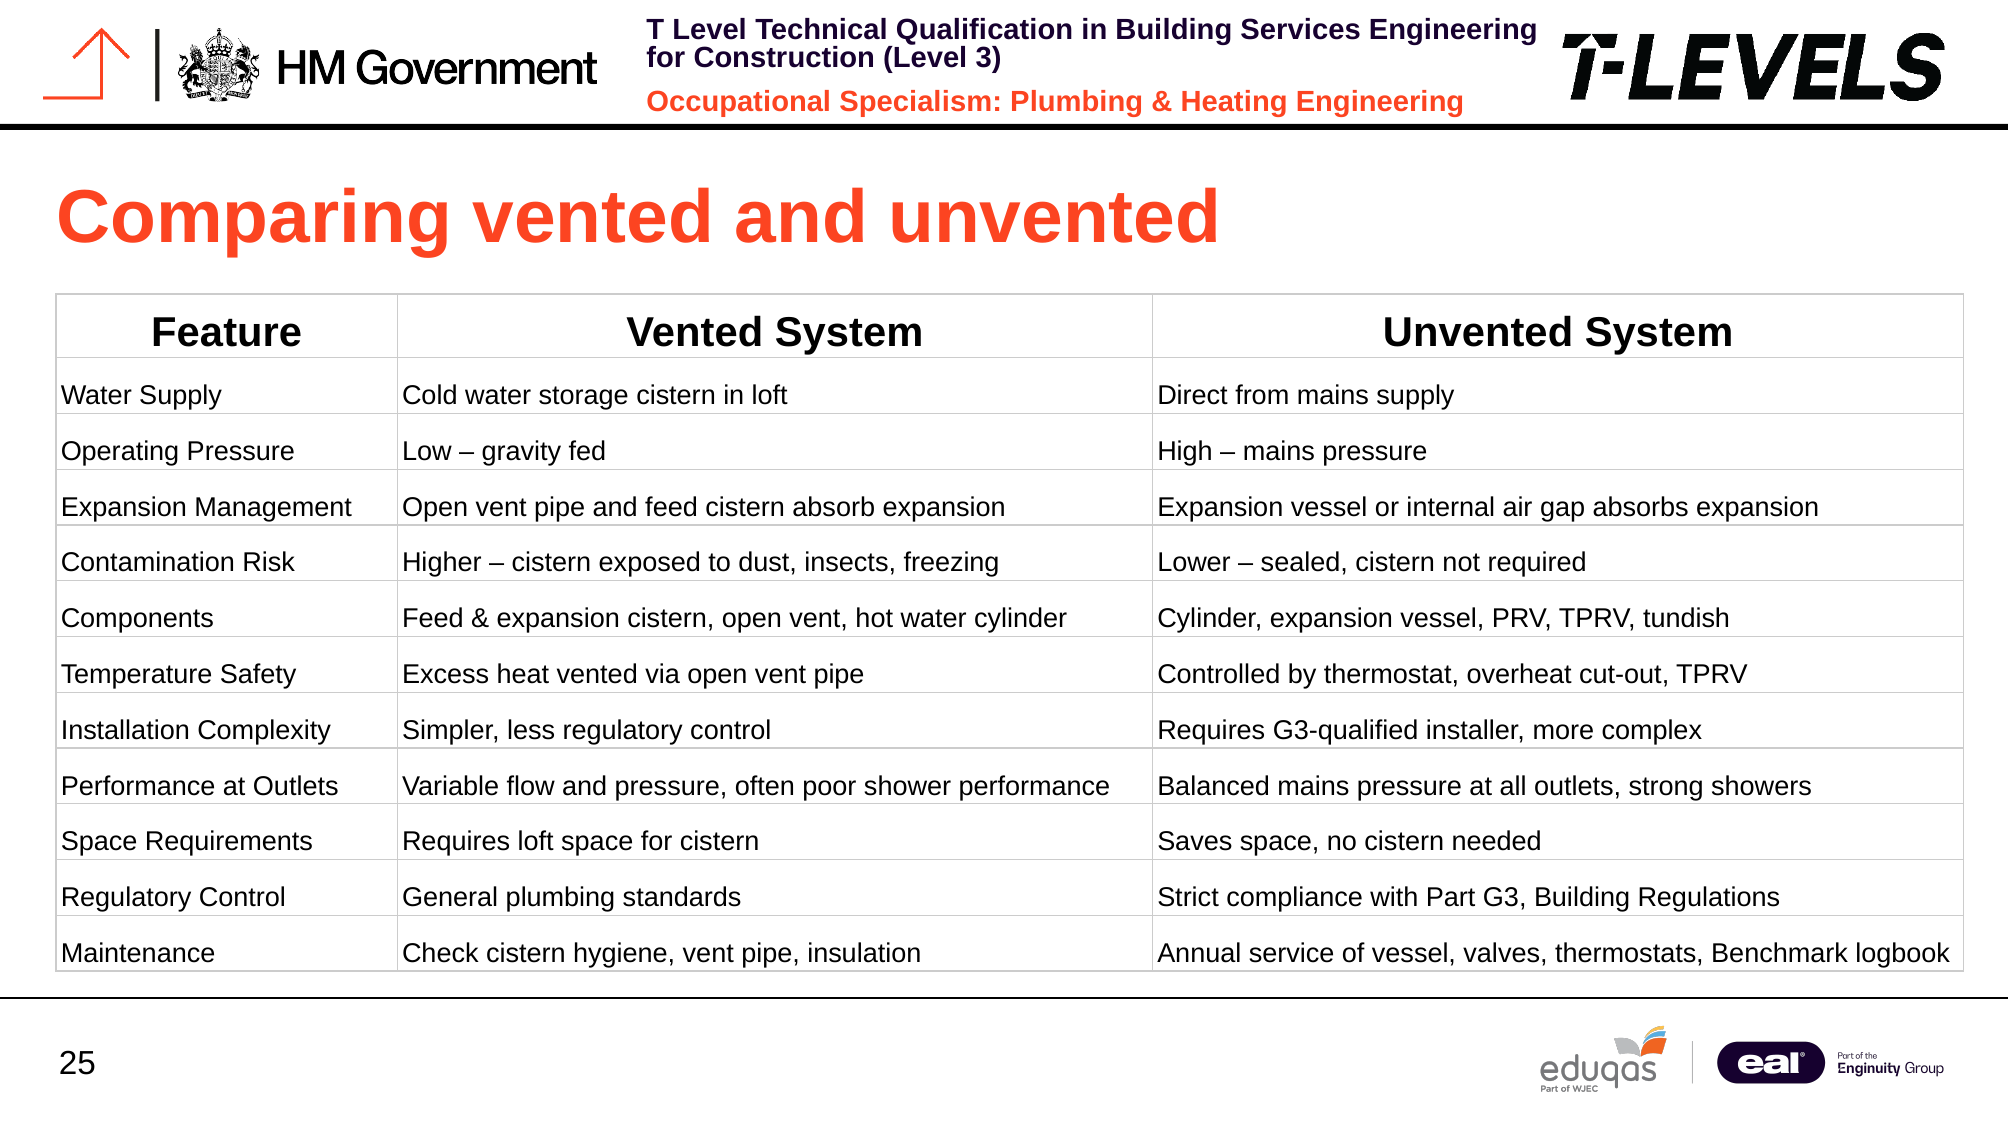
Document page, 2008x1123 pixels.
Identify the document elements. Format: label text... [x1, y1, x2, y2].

table_cell Cold water storage cistern in loft [398, 358, 1152, 413]
table_cell Controlled by thermostat, overheat cut-out, TPRV [1153, 637, 1963, 692]
table_cell Expansion vessel or internal air gap absorbs expansion [1153, 470, 1963, 524]
table_cell Performance at Outlets [57, 749, 397, 803]
table_cell Feed & expansion cistern, open vent, hot water cylinder [398, 581, 1152, 636]
table_header Unvented System [1153, 295, 1963, 357]
table_cell Water Supply [57, 358, 397, 413]
table_cell Check cistern hygiene, vent pipe, insulation [398, 916, 1152, 970]
table_cell Balanced mains pressure at all outlets, strong showers [1153, 749, 1963, 803]
table_header Feature [57, 295, 397, 357]
table_cell Regulatory Control [57, 860, 397, 915]
table_cell Annual service of vessel, valves, thermostats, Benchmark logbook [1153, 916, 1963, 970]
table_cell Expansion Management [57, 470, 397, 524]
title Comparing vented and unvented [41, 111, 1949, 314]
table_cell Requires G3-qualified installer, more complex [1153, 693, 1963, 747]
table_cell Simpler, less regulatory control [398, 693, 1152, 747]
picture [1535, 1021, 1949, 1097]
table_cell Components [57, 581, 397, 636]
table_cell Saves space, no cistern needed [1153, 804, 1963, 859]
table_cell Variable flow and pressure, often poor shower performance [398, 749, 1152, 803]
picture [155, 28, 597, 102]
table_header Vented System [398, 295, 1152, 357]
table_cell Low – gravity fed [398, 414, 1152, 469]
table_cell High – mains pressure [1153, 414, 1963, 469]
table_cell Requires loft space for cistern [398, 804, 1152, 859]
picture [1543, 25, 1964, 108]
table_cell Contamination Risk [57, 526, 397, 580]
table_cell Direct from mains supply [1153, 358, 1963, 413]
table_cell Operating Pressure [57, 414, 397, 469]
table_cell Strict compliance with Part G3, Building Regulations [1153, 860, 1963, 915]
table_cell General plumbing standards [398, 860, 1152, 915]
table_cell Temperature Safety [57, 637, 397, 692]
table_cell Space Requirements [57, 804, 397, 859]
table_cell Excess heat vented via open vent pipe [398, 637, 1152, 692]
table_cell Installation Complexity [57, 693, 397, 747]
table_cell Maintenance [57, 916, 397, 970]
picture [38, 27, 136, 100]
table_cell Open vent pipe and feed cistern absorb expansion [398, 470, 1152, 524]
table_cell Lower – sealed, cistern not required [1153, 526, 1963, 580]
table_cell Higher – cistern exposed to dust, insects, freezing [398, 526, 1152, 580]
table_cell Cylinder, expansion vessel, PRV, TPRV, tundish [1153, 581, 1963, 636]
